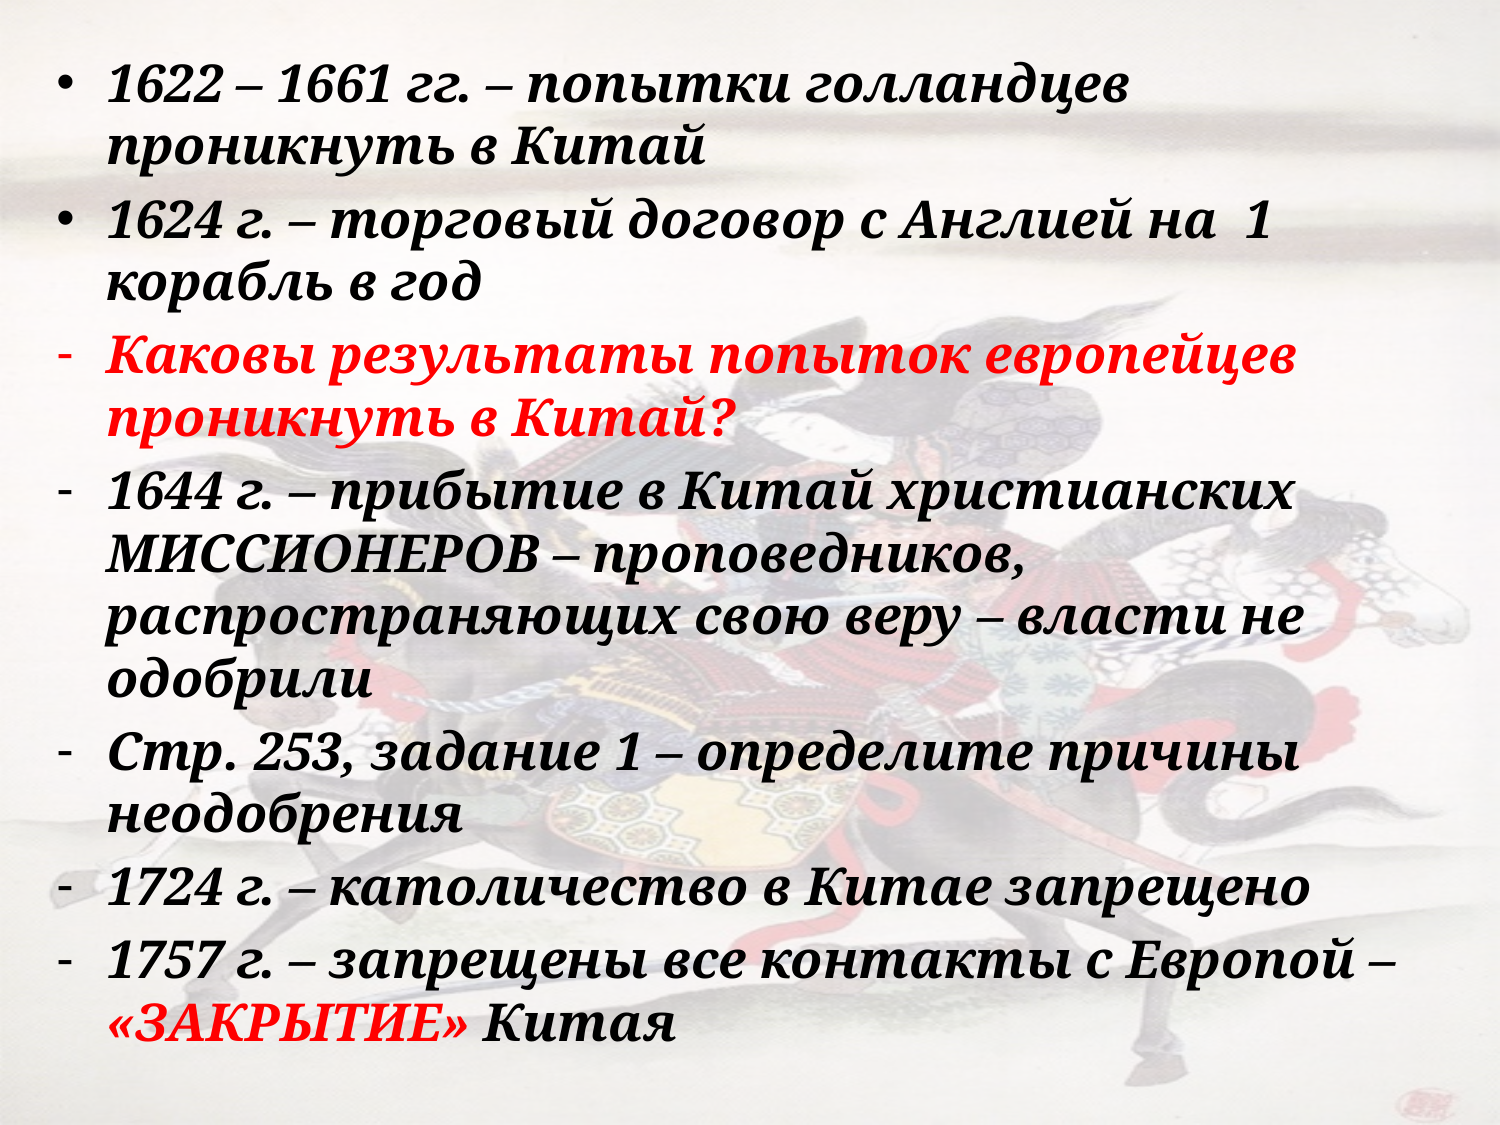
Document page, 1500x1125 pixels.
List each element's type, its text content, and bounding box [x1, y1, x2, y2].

list 1622 – 1661 гг. – попытки голландцев проникнуть в Китай 1624 г. – торговый договор с Англией на 1 корабль в год Каковы результаты попыток европейцев проникнуть в Китай? 1644 г. – прибытие в Китай христианских МИССИОНЕРОВ – проповедников, распространяющих свою веру – власти не одобрили Стр. 253, задание 1 – определите причины неодобрения 1724 г. – католичество в Китае запрещено 1757 г. – запрещены все контакты с Европой – «ЗАКРЫТИЕ» Китая [41, 42, 1418, 1071]
